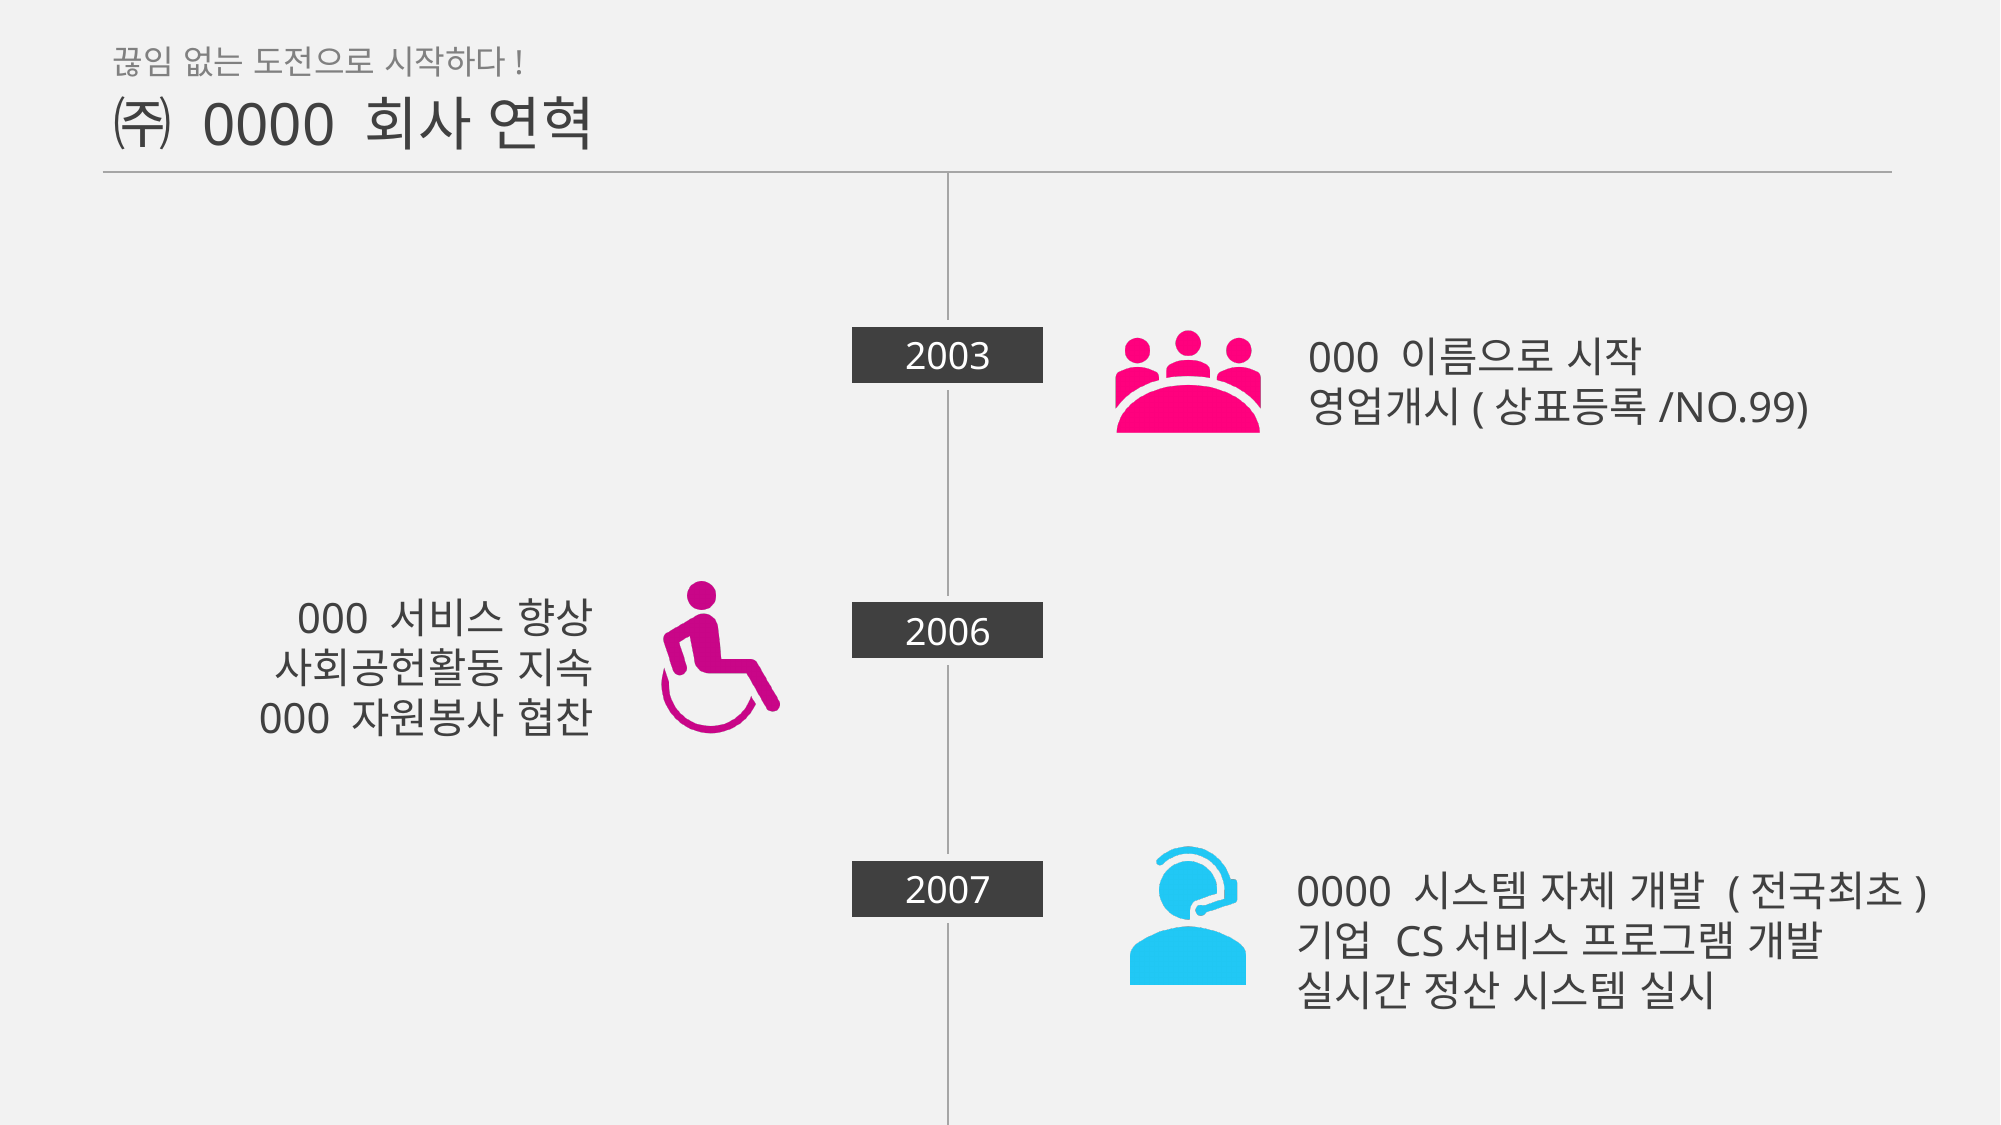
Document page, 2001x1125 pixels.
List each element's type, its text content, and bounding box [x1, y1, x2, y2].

text_box 2003 [848, 323, 947, 387]
text_box 끊임 없는 도전으로 시작하다! [98, 34, 539, 89]
text_box 2007 [848, 857, 947, 921]
text_box ㈜ 0000 회사 연혁 [99, 79, 610, 165]
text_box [246, 570, 808, 752]
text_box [1101, 294, 1817, 469]
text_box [1101, 828, 1923, 1025]
text_box 2006 [948, 598, 1048, 663]
text_box 2006 [848, 598, 947, 663]
text_box 2003 [948, 323, 1048, 387]
text_box 2007 [948, 857, 1048, 921]
